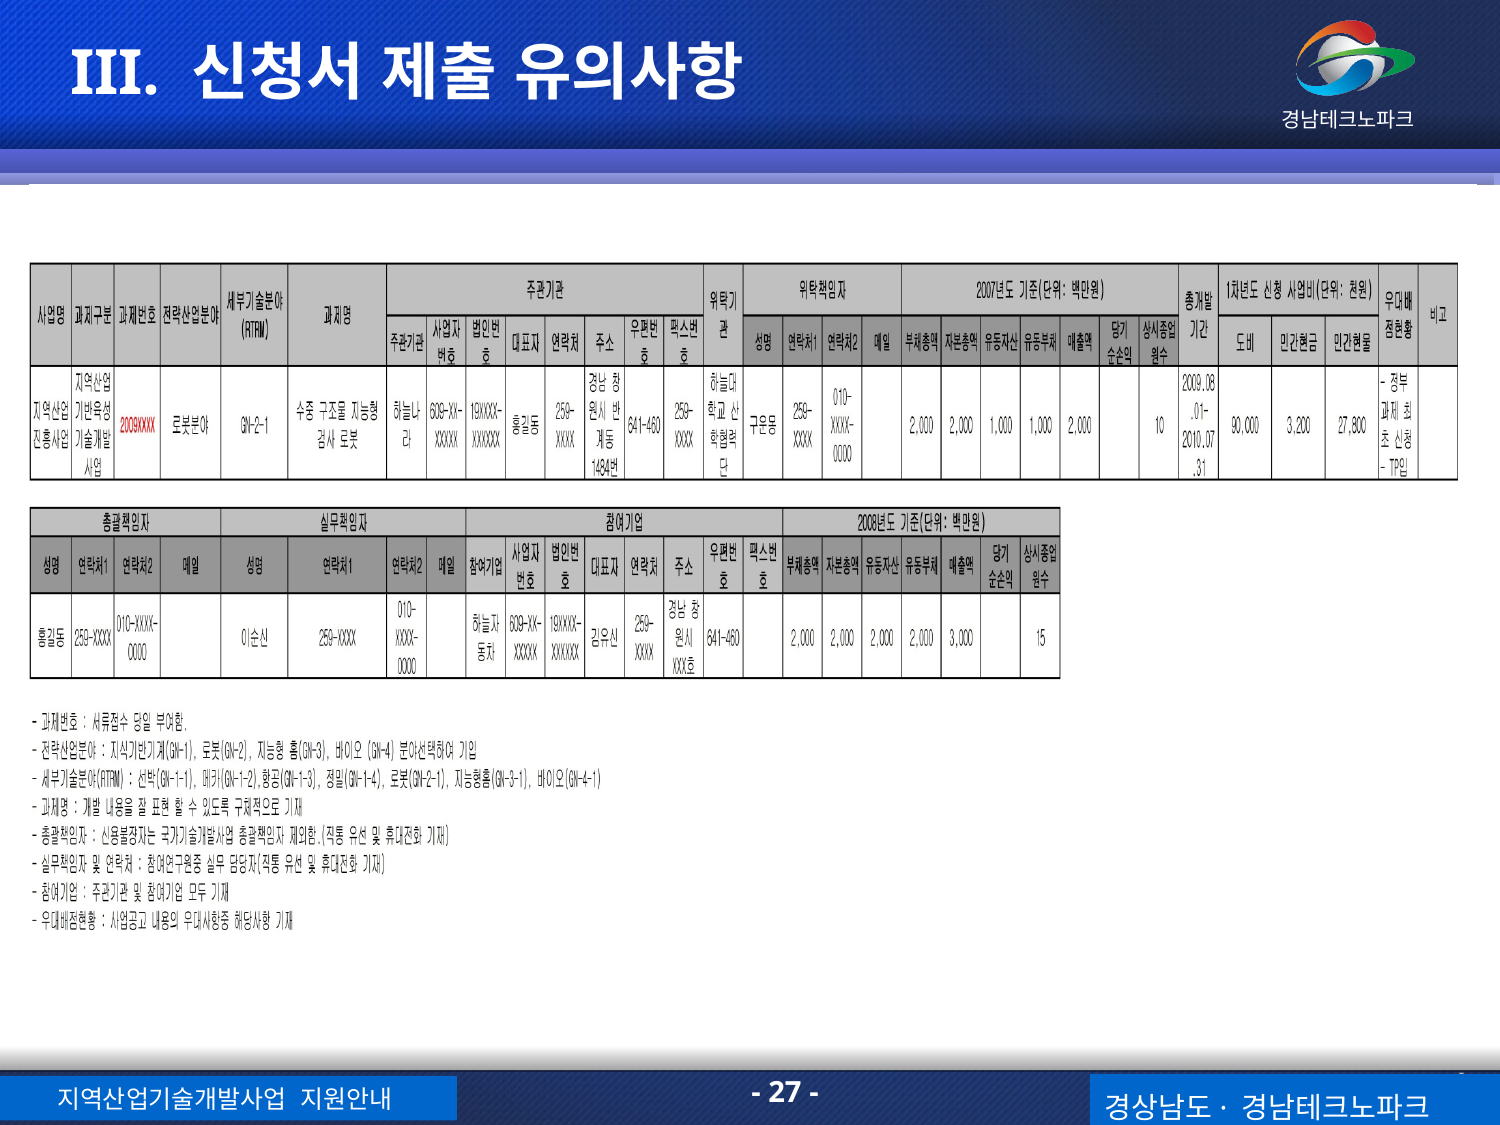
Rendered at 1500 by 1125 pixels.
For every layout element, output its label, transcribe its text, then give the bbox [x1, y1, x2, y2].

picture [0, 1071, 1500, 1125]
picture [0, 0, 1500, 148]
text_box III. 신청서 제출 유의사항 [55, 24, 1131, 115]
picture [29, 184, 1477, 1044]
